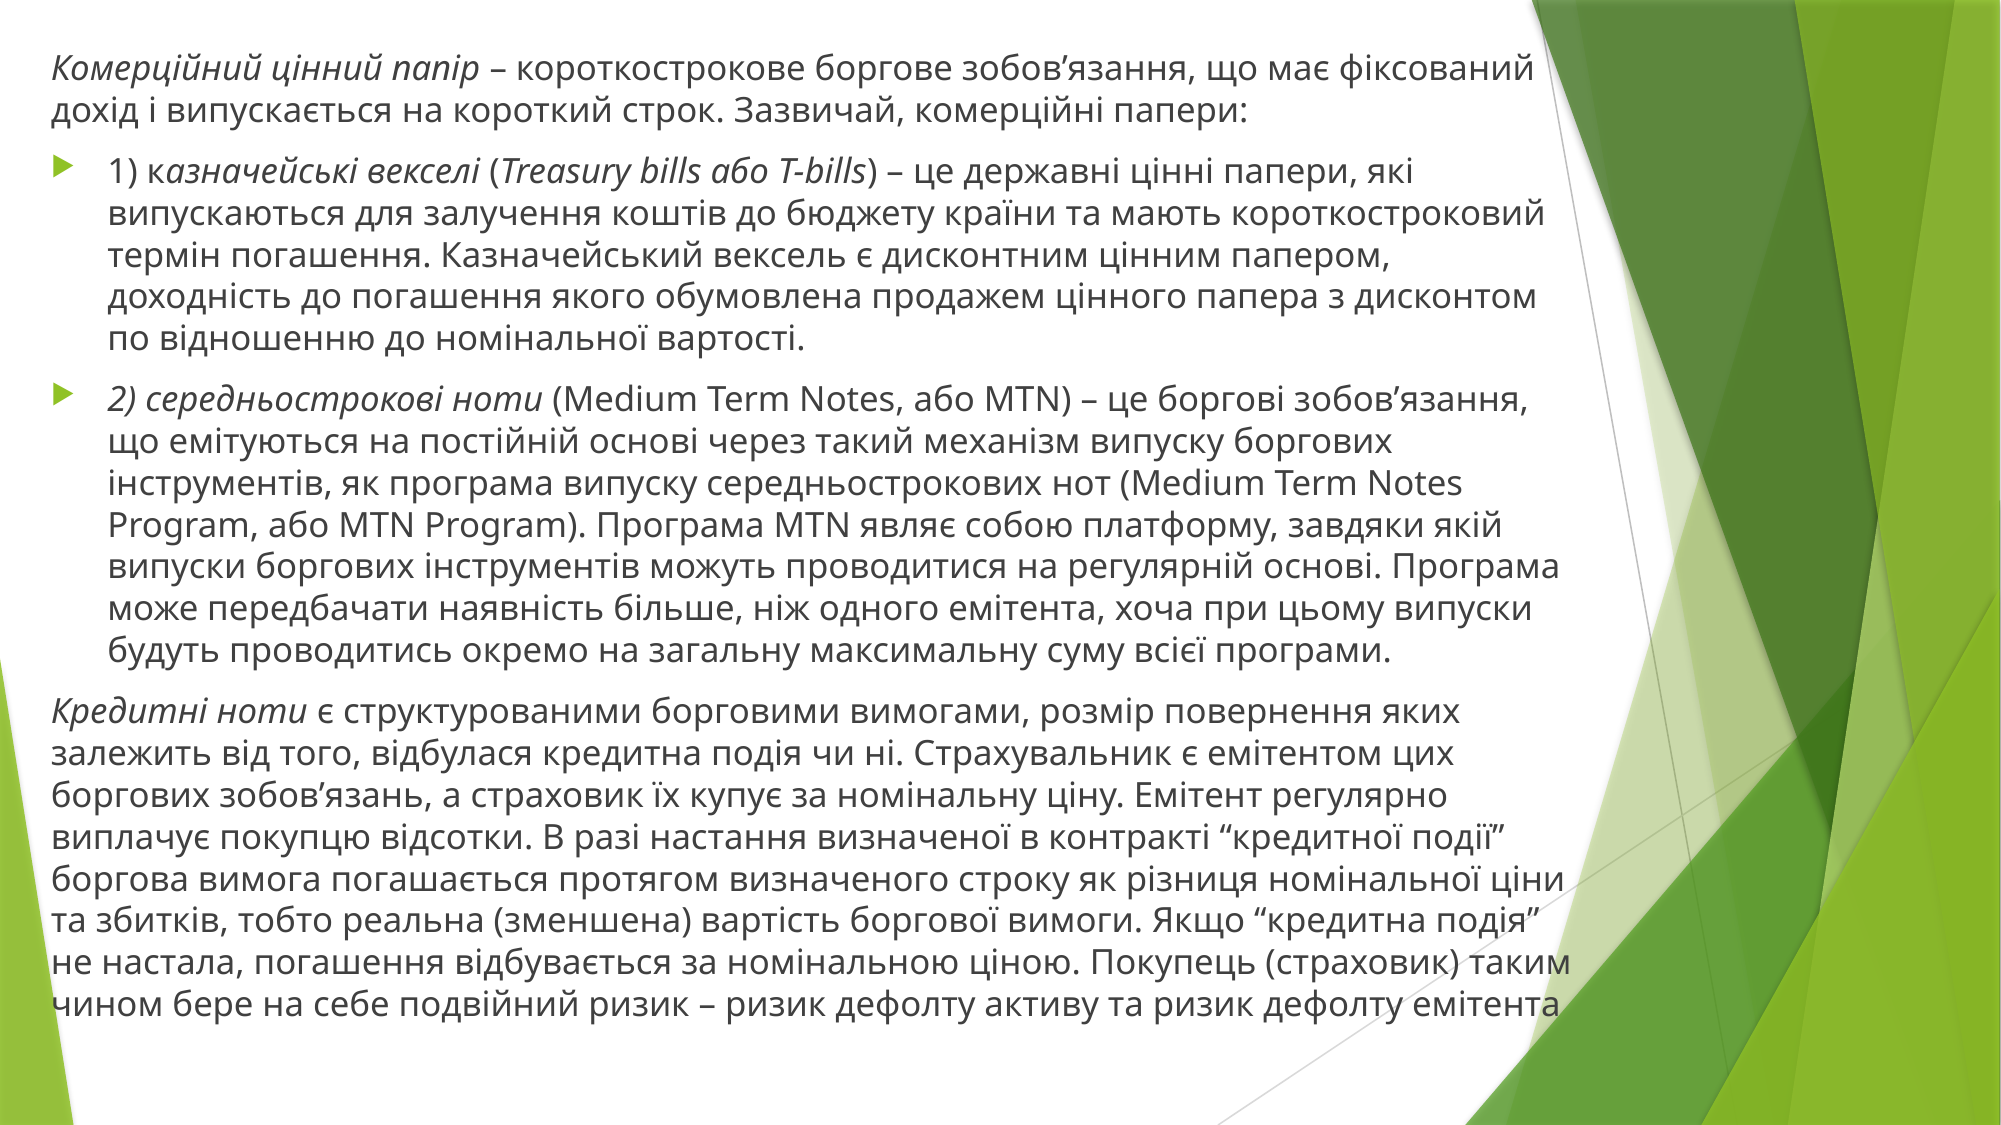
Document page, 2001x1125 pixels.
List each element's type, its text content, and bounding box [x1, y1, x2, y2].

list Комерційний цінний папір – короткострокове боргове зобов’язання, що має фіксований дохід і випускається на короткий строк. Зазвичай, комерційні папери: 1) казначейські векселі (Treasury bills або T-bills) – це державні цінні папери, які випускаються для залучення коштів до бюджету країни та мають короткостроковий термін погашення. Казначейський вексель є дисконтним цінним папером, доходність до погашення якого обумовлена продажем цінного папера з дисконтом по відношенню до номінальної вартості. 2) середньострокові ноти (Medium Term Notes, або MTN) – це боргові зобов’язання, що емітуються на постійній основі через такий механізм випуску боргових інструментів, як програма випуску середньострокових нот (Medium Term Notes Program, або MTN Program). Програма MTN являє собою платформу, завдяки якій випуски боргових інструментів можуть проводитися на регулярній основі. Програма може передбачати наявність більше, ніж одного емітента, хоча при цьому випуски будуть проводитись окремо на загальну максимальну суму всієї програми. Кредитні ноти є структурованими борговими вимогами, розмір повернення яких залежить від того, відбулася кредитна подія чи ні. Страхувальник є емітентом цих боргових зобов’язань, а страховик їх купує за номінальну ціну. Емітент регулярно виплачує покупцю відсотки. В разі настання визначеної в контракті “кредитної події” боргова вимога погашається протягом визначеного строку як різниця номінальної ціни та збитків, тобто реальна (зменшена) вартість боргової вимоги. Якщо “кредитна подія” не настала, погашення відбувається за номінальною ціною. Покупець (страховик) таким чином бере на себе подвійний ризик – ризик дефолту активу та ризик дефолту емітента [35, 38, 1599, 1073]
